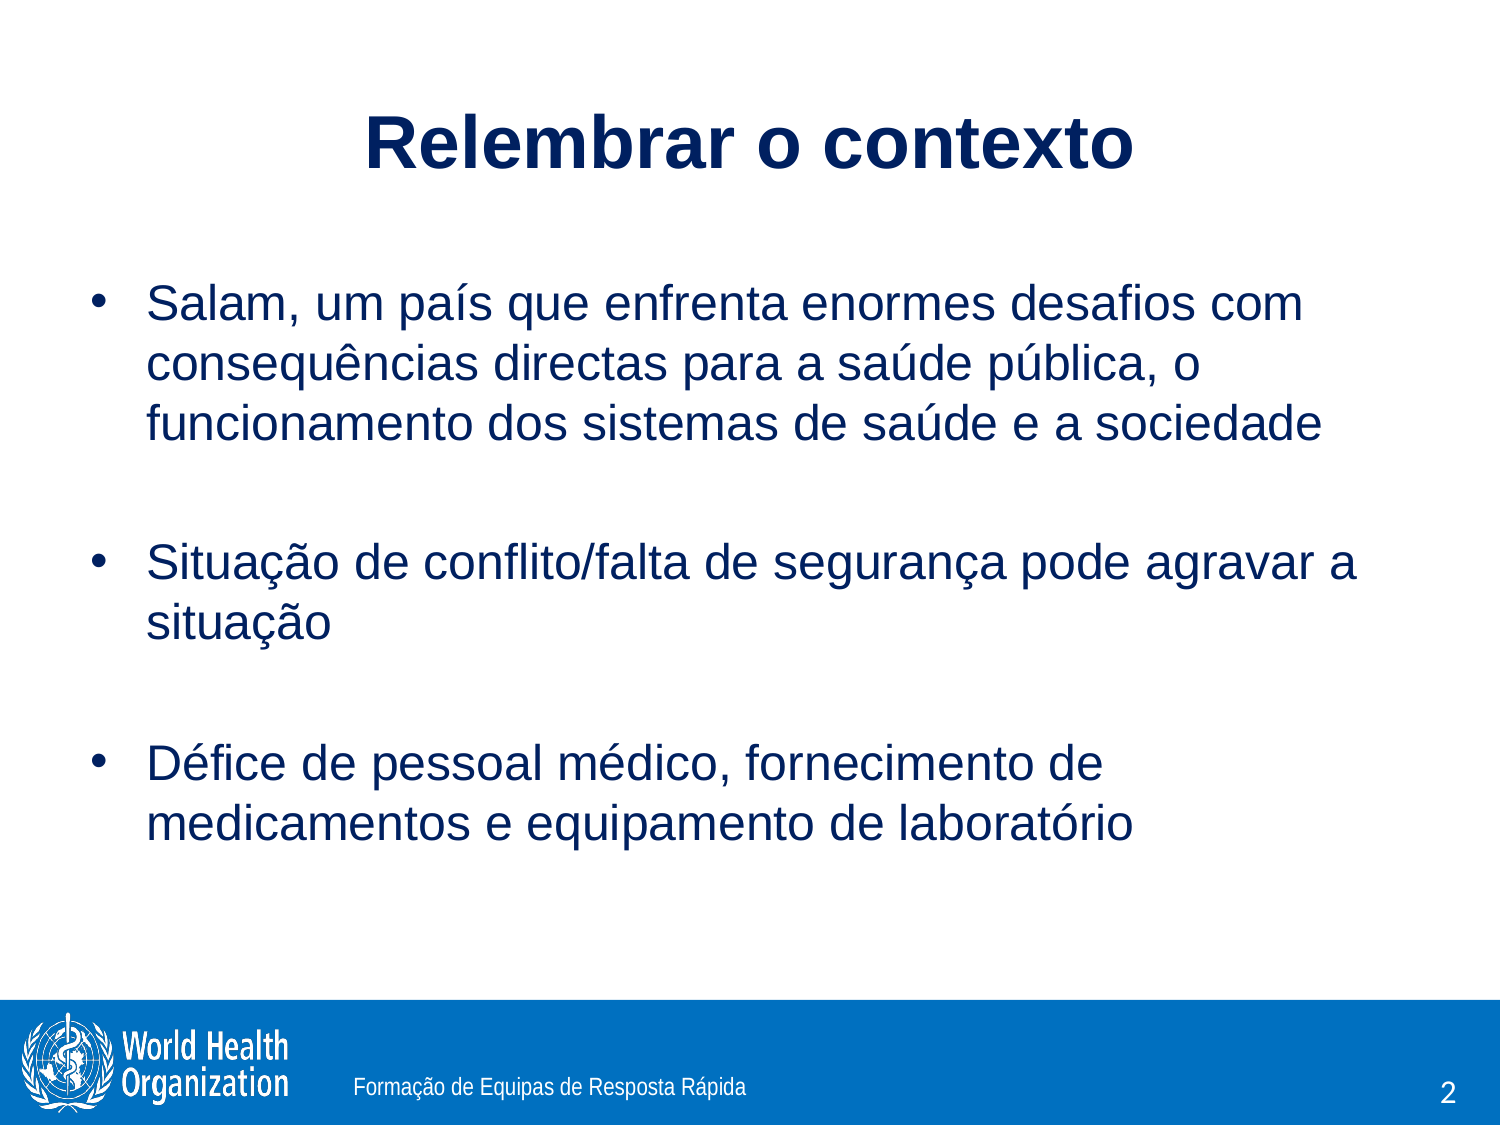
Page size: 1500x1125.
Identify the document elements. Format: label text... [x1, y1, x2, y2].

title Relembrar o contexto [75, 45, 1425, 233]
list Salam, um país que enfrenta enormes desafios com consequências directas para a saúde pública, o funcionamento dos sistemas de saúde e a sociedade Situação de conflito/falta de segurança pode agravar a situação Défice de pessoal médico, fornecimento de medicamentos e equipamento de laboratório [75, 262, 1425, 846]
picture [21, 1012, 288, 1113]
